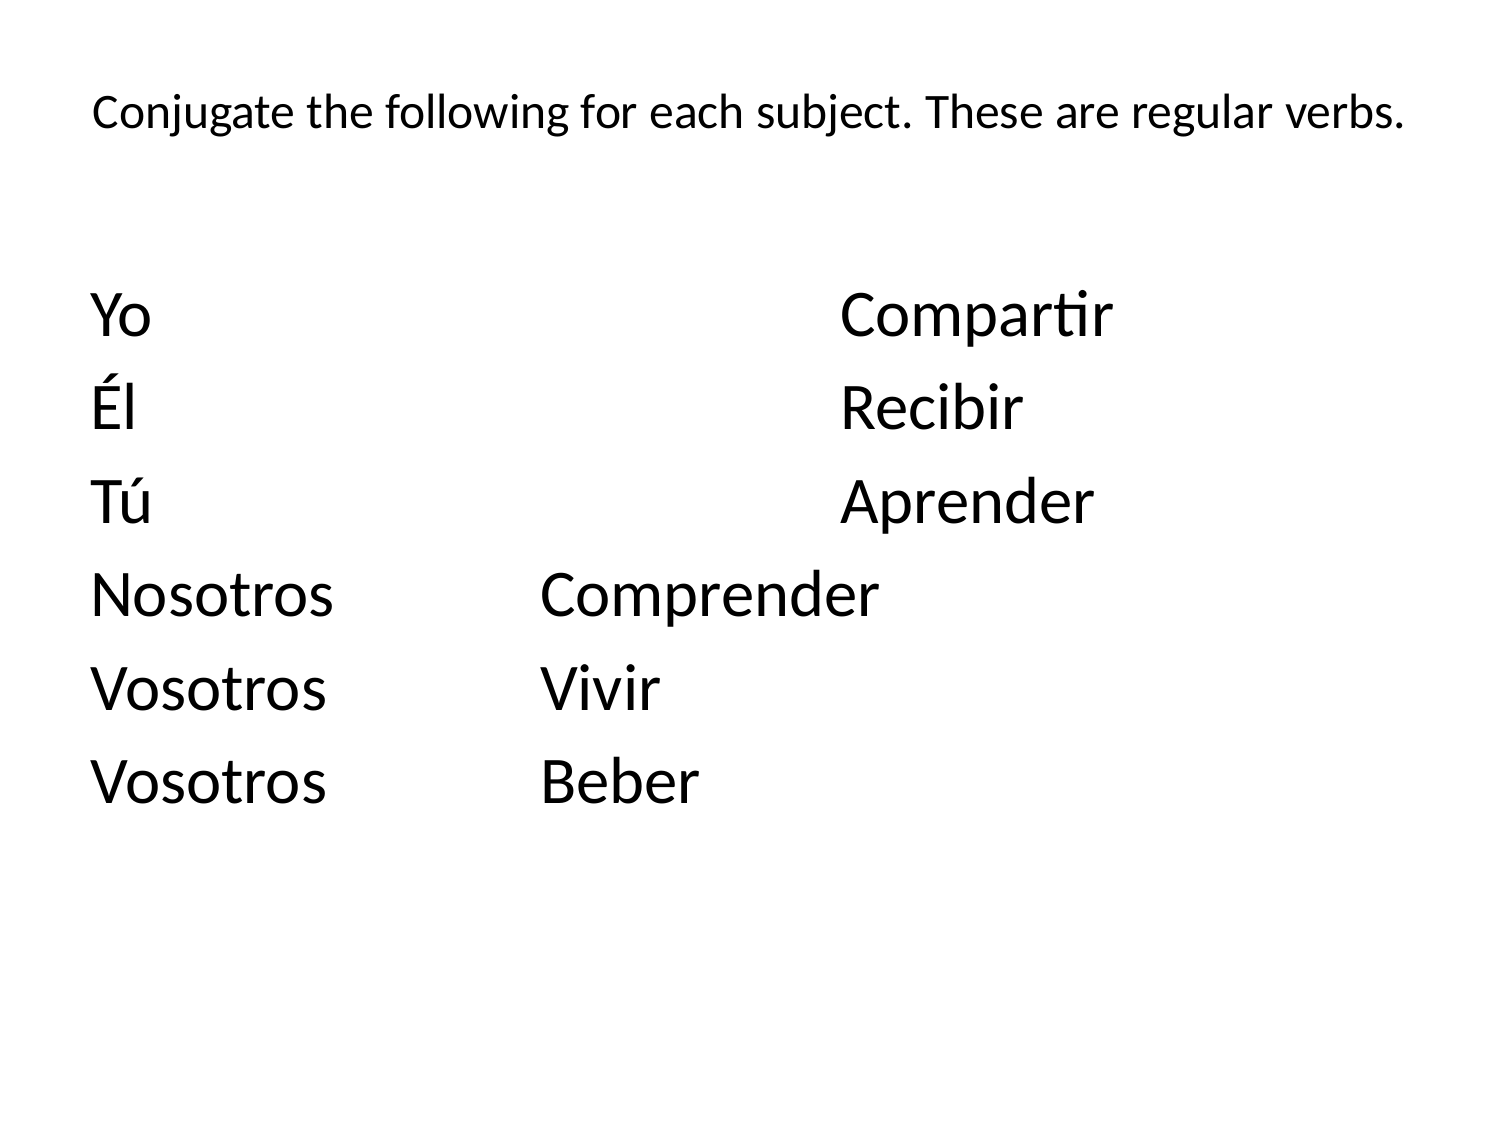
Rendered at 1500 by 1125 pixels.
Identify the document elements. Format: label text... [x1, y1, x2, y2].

title Conjugate the following for each subject. These are regular verbs. [75, 45, 1425, 233]
list Yo Compartir Él Recibir Tú Aprender Nosotros Comprender Vosotros Vivir Vosotros Beber [75, 262, 1425, 1005]
